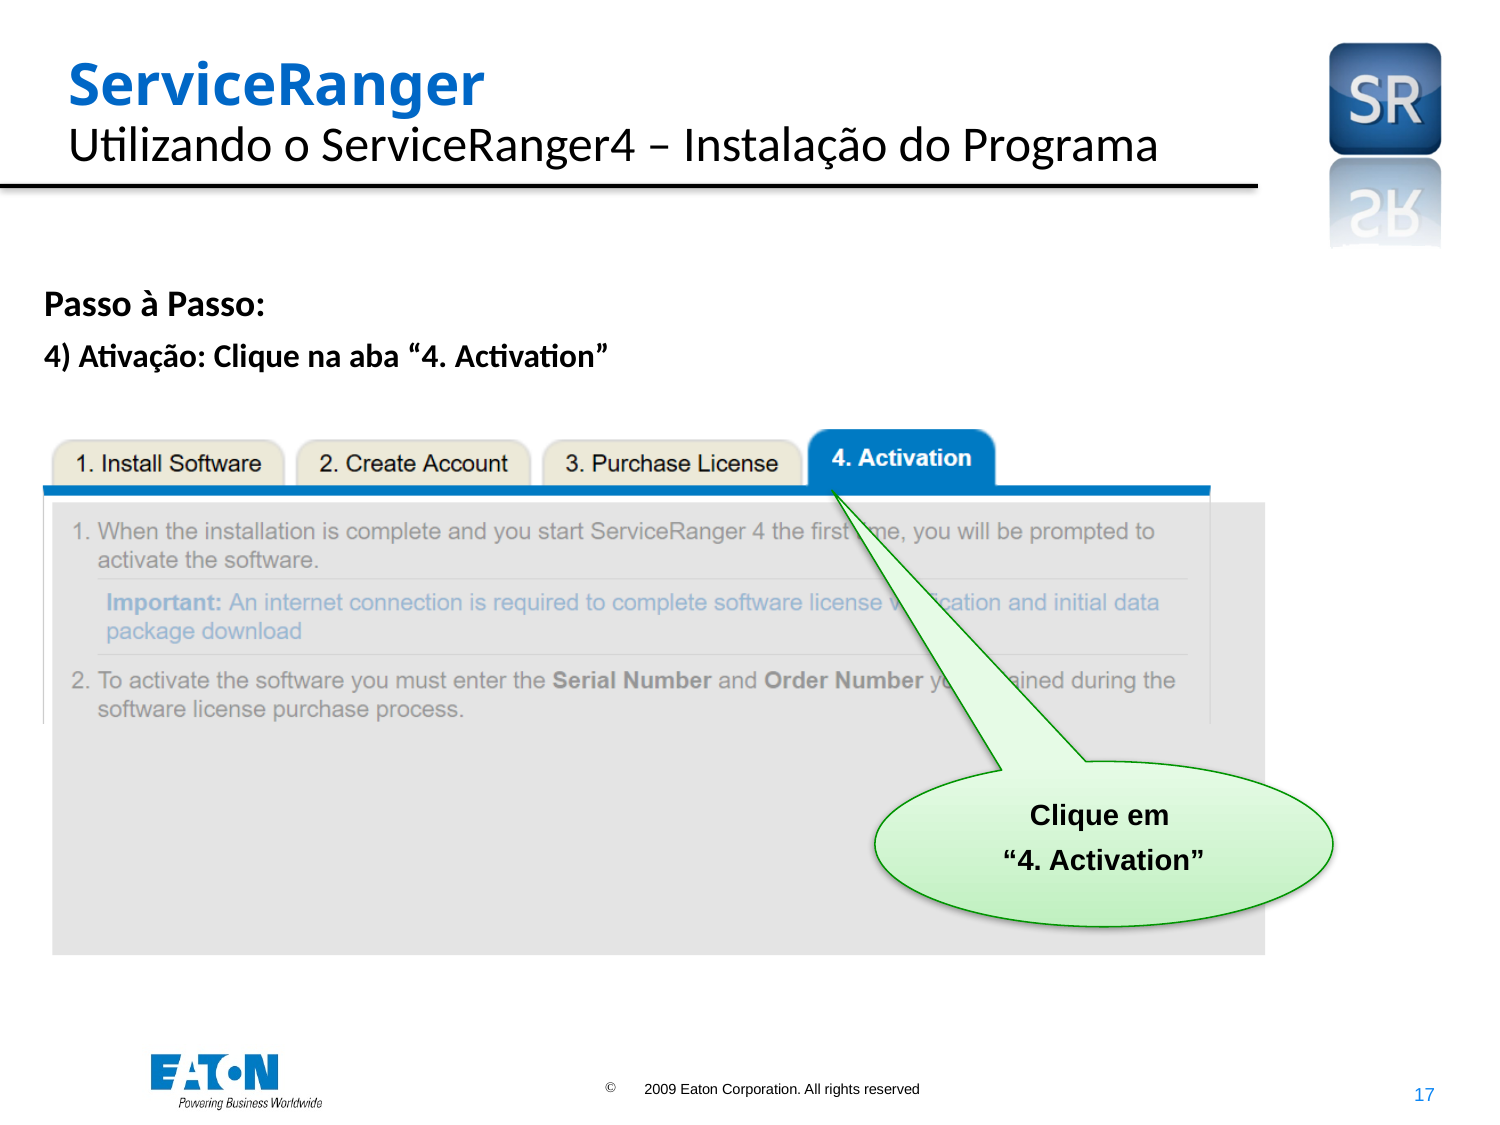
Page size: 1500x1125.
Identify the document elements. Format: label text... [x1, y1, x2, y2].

text_box [52, 732, 1266, 956]
text_box [1066, 502, 1266, 782]
text_box Clique em “4. Activation” [874, 732, 1334, 928]
title ServiceRanger Utilizando o ServiceRanger4 – Instalação do Programa [53, 0, 1354, 180]
text_box Passo à Passo: 4) Ativação: Clique na aba “4. Activation” [29, 267, 1447, 446]
picture [142, 1044, 330, 1118]
picture [27, 412, 1237, 724]
